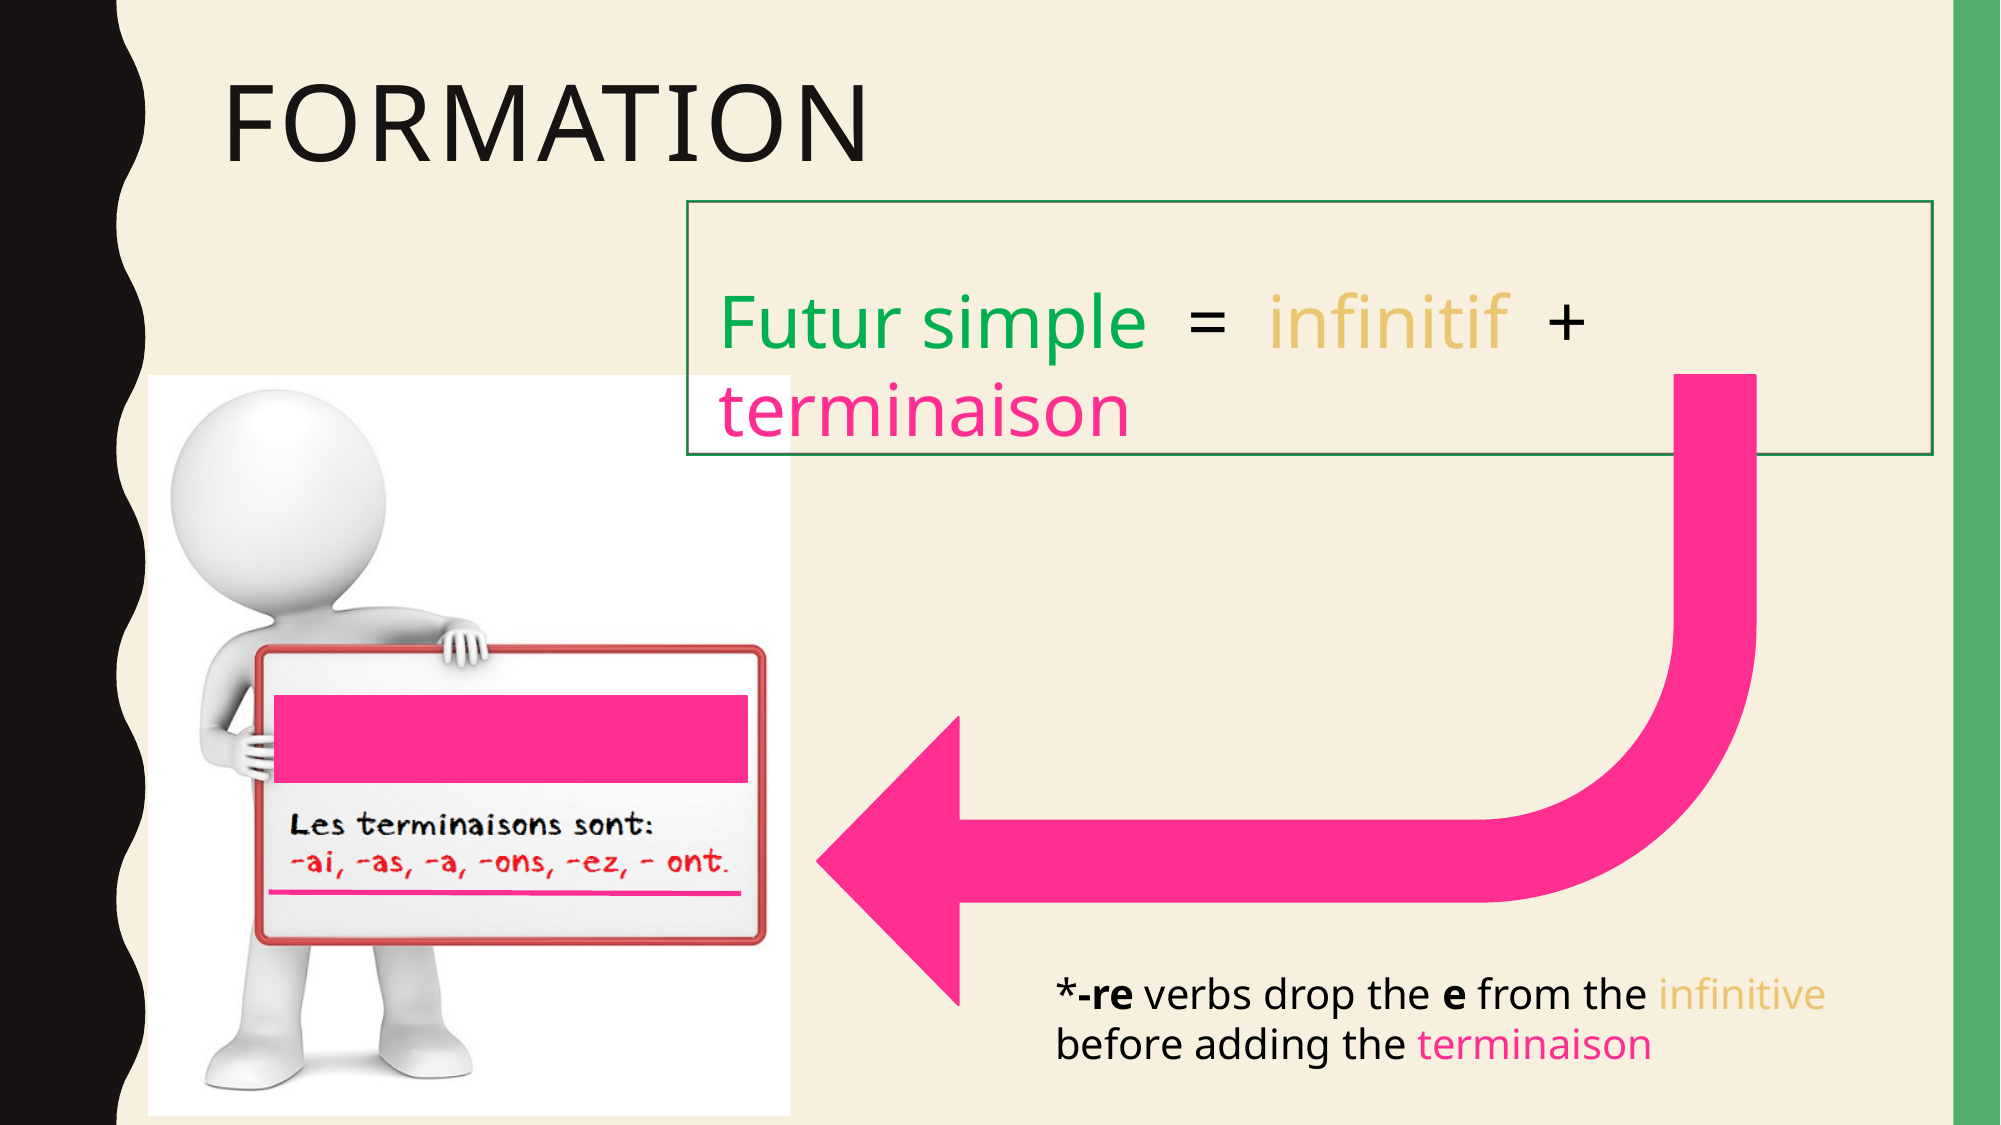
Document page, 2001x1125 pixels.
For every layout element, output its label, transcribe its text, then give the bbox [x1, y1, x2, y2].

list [148, 375, 790, 1116]
title formation [205, 62, 1875, 308]
text_box *-re verbs drop the e from the infinitive before adding the terminaison [1040, 960, 1910, 1076]
text_box [816, 456, 1757, 1007]
picture [686, 200, 1934, 456]
